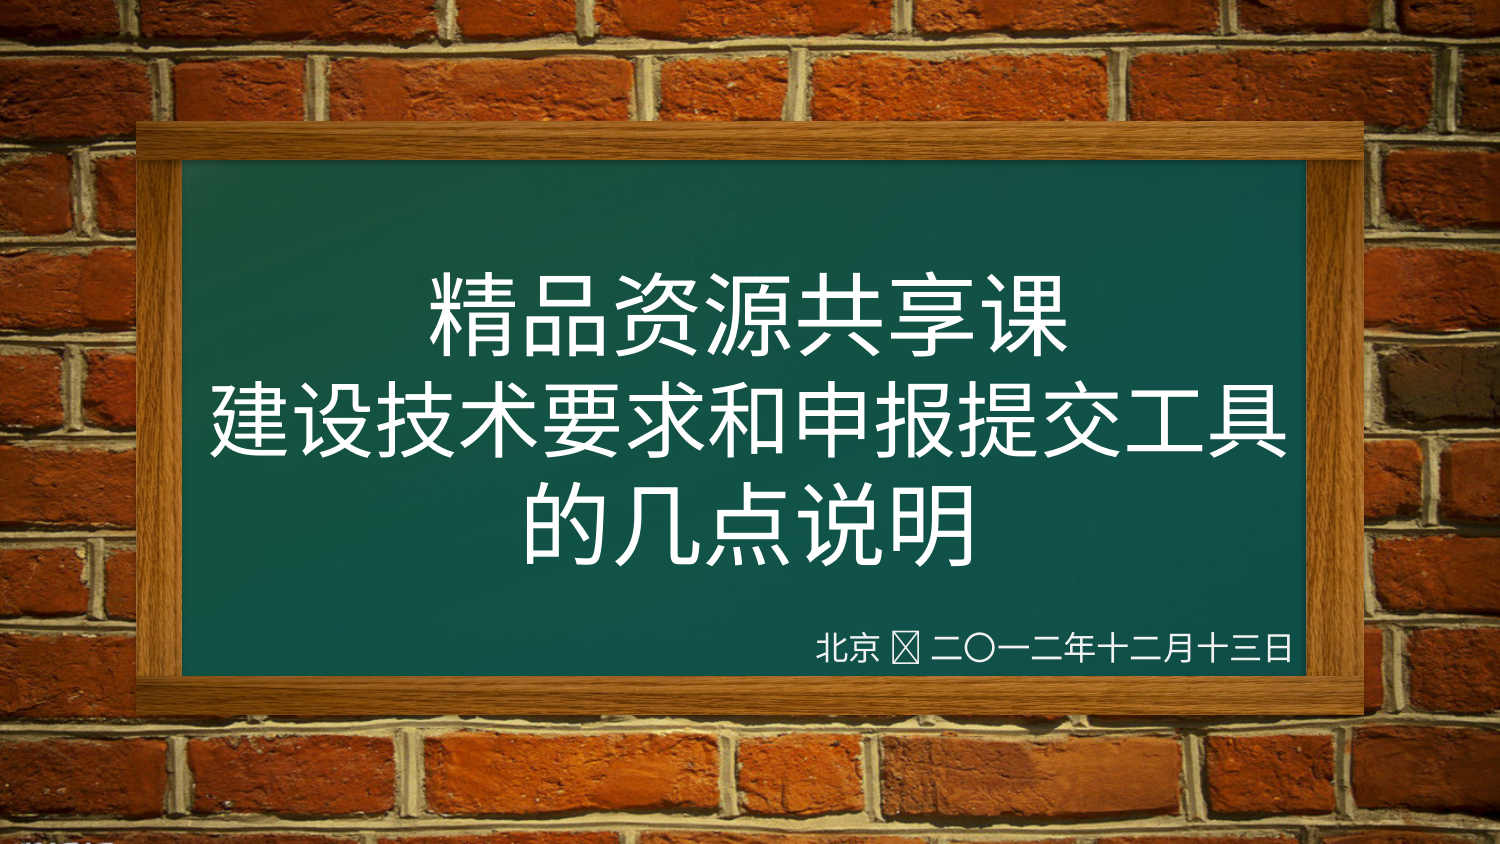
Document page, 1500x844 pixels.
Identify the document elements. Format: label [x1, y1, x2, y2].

text_box [136, 121, 1364, 715]
picture [0, 0, 1500, 844]
